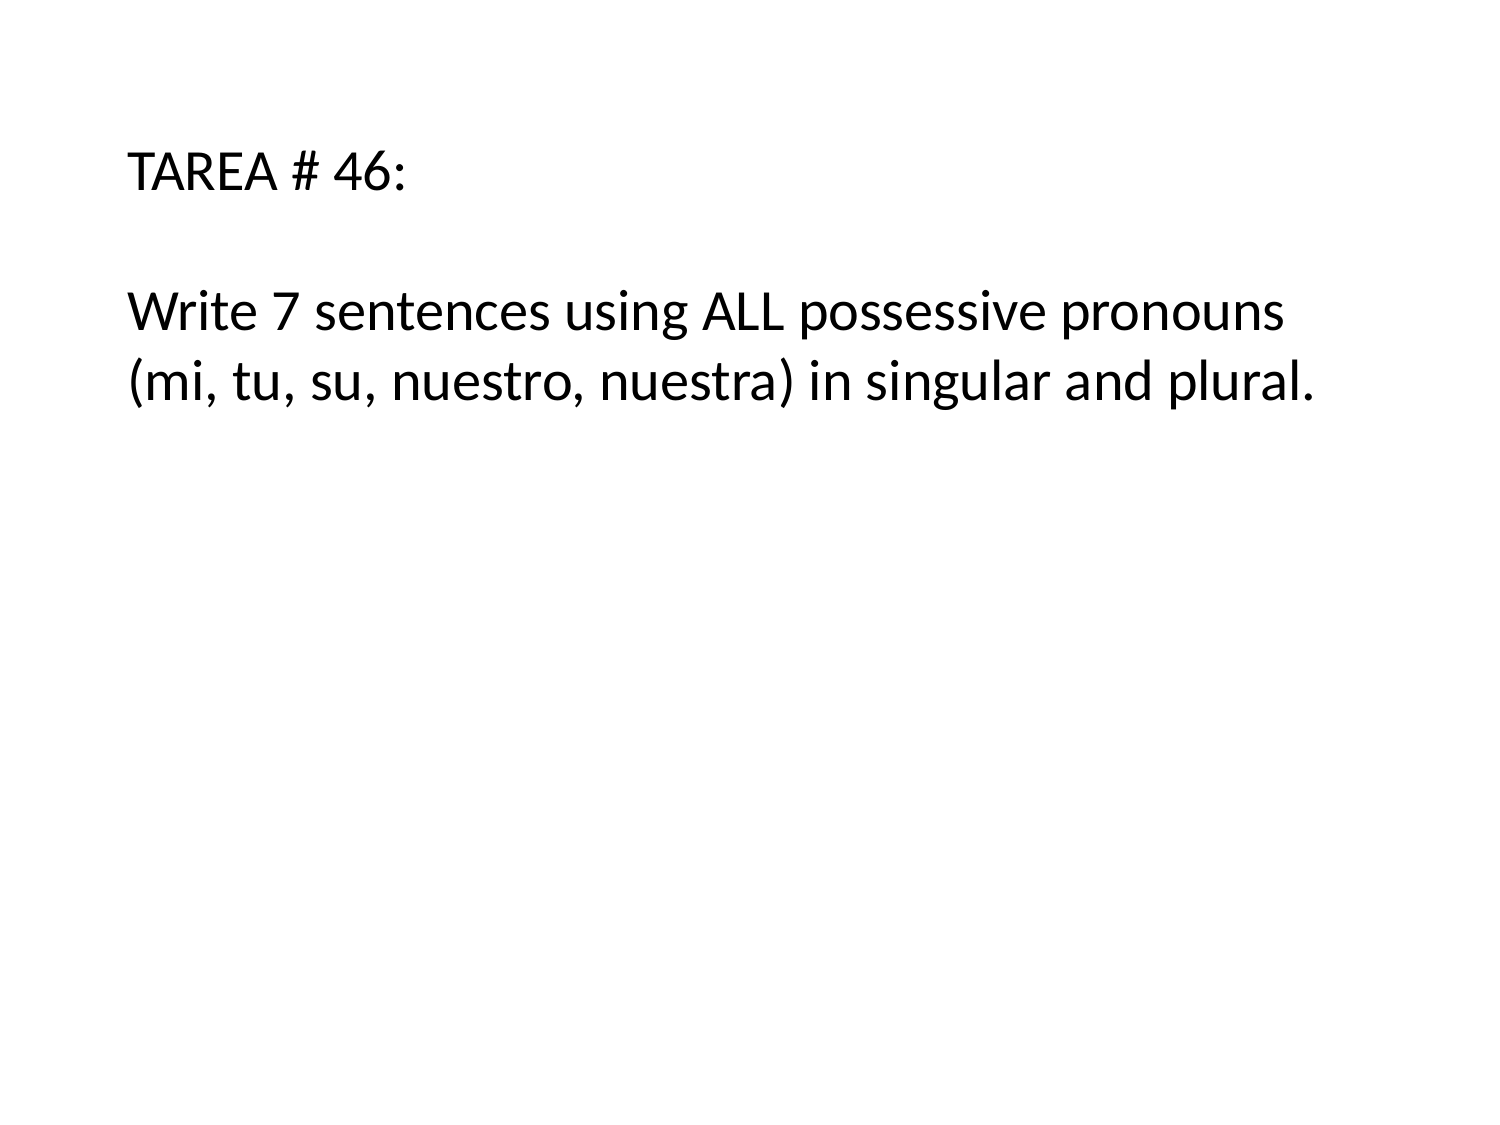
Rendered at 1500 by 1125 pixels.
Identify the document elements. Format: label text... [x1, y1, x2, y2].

text_box TAREA # 46: Write 7 sentences using ALL possessive pronouns (mi, tu, su, nuestro, nuestra) in singular and plural. [112, 124, 1363, 420]
